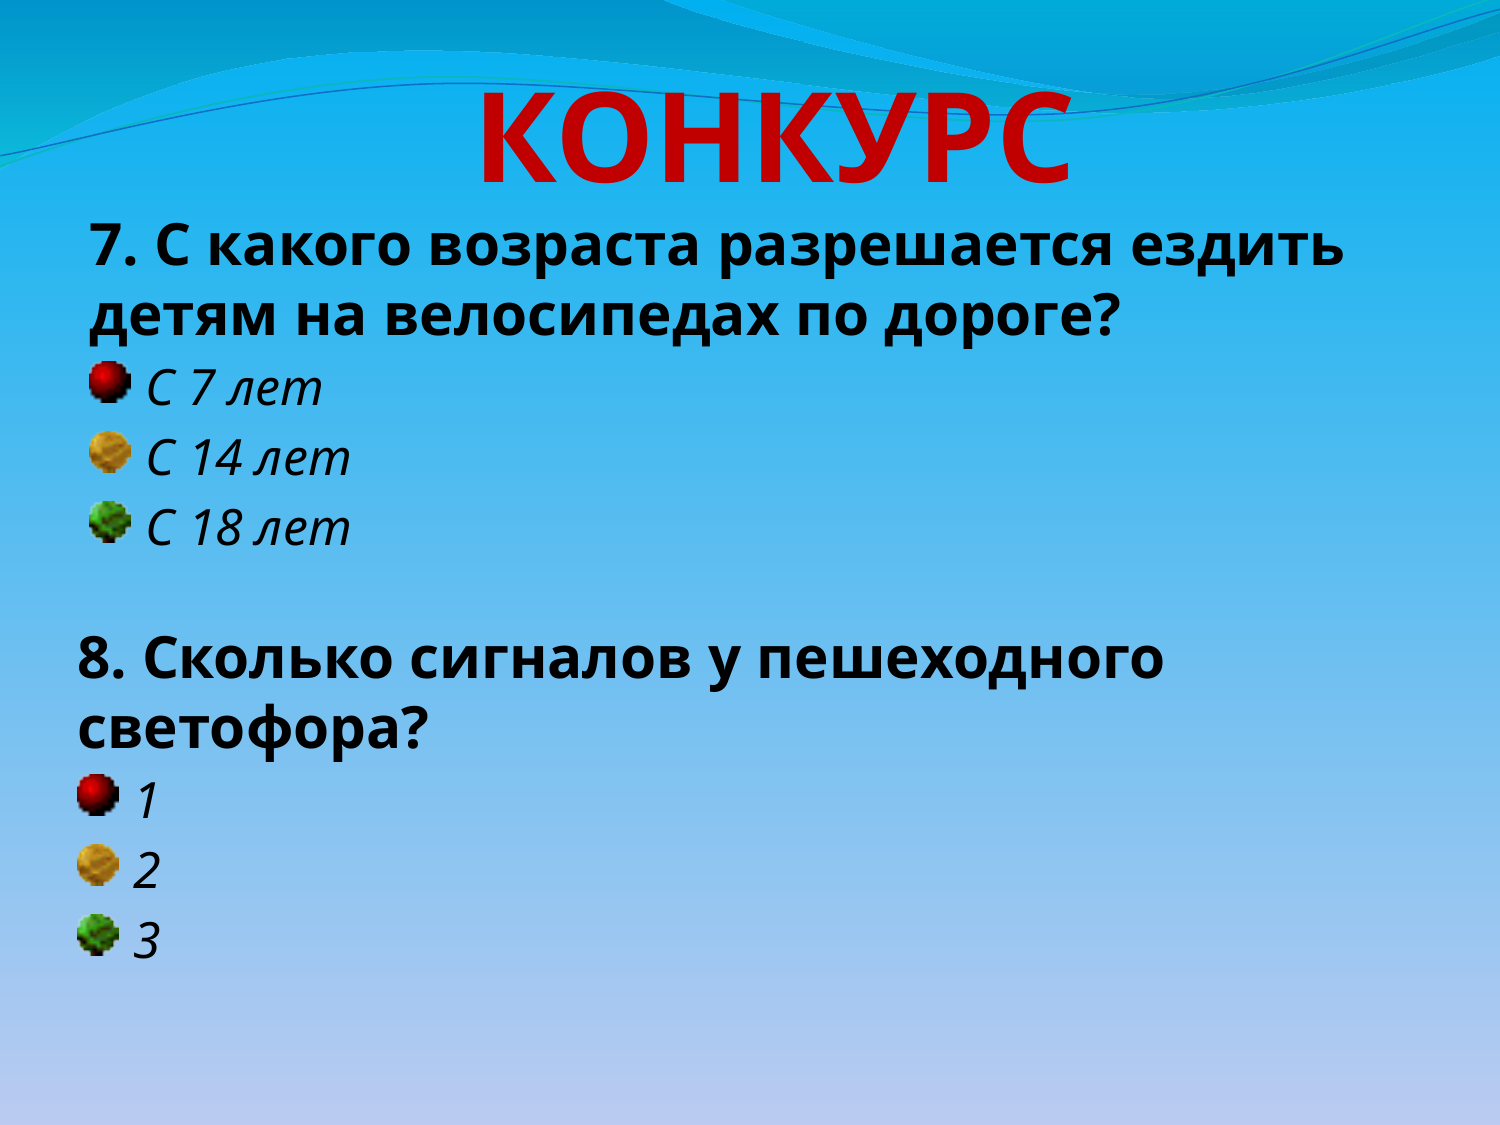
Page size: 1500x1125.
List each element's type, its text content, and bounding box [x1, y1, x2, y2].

text_box 8. Сколько сигналов у пешеходного светофора? 1 2 3 [62, 612, 1425, 978]
picture [77, 844, 119, 886]
picture [89, 431, 131, 473]
picture [77, 774, 119, 816]
picture [77, 914, 119, 956]
text_box 7. С какого возраста разрешается ездить детям на велосипедах по дороге? С 7 лет С 14 лет С 18 лет [74, 200, 1438, 565]
picture [89, 501, 131, 543]
text_box КОНКУРС [387, 49, 1163, 200]
picture [89, 361, 131, 403]
